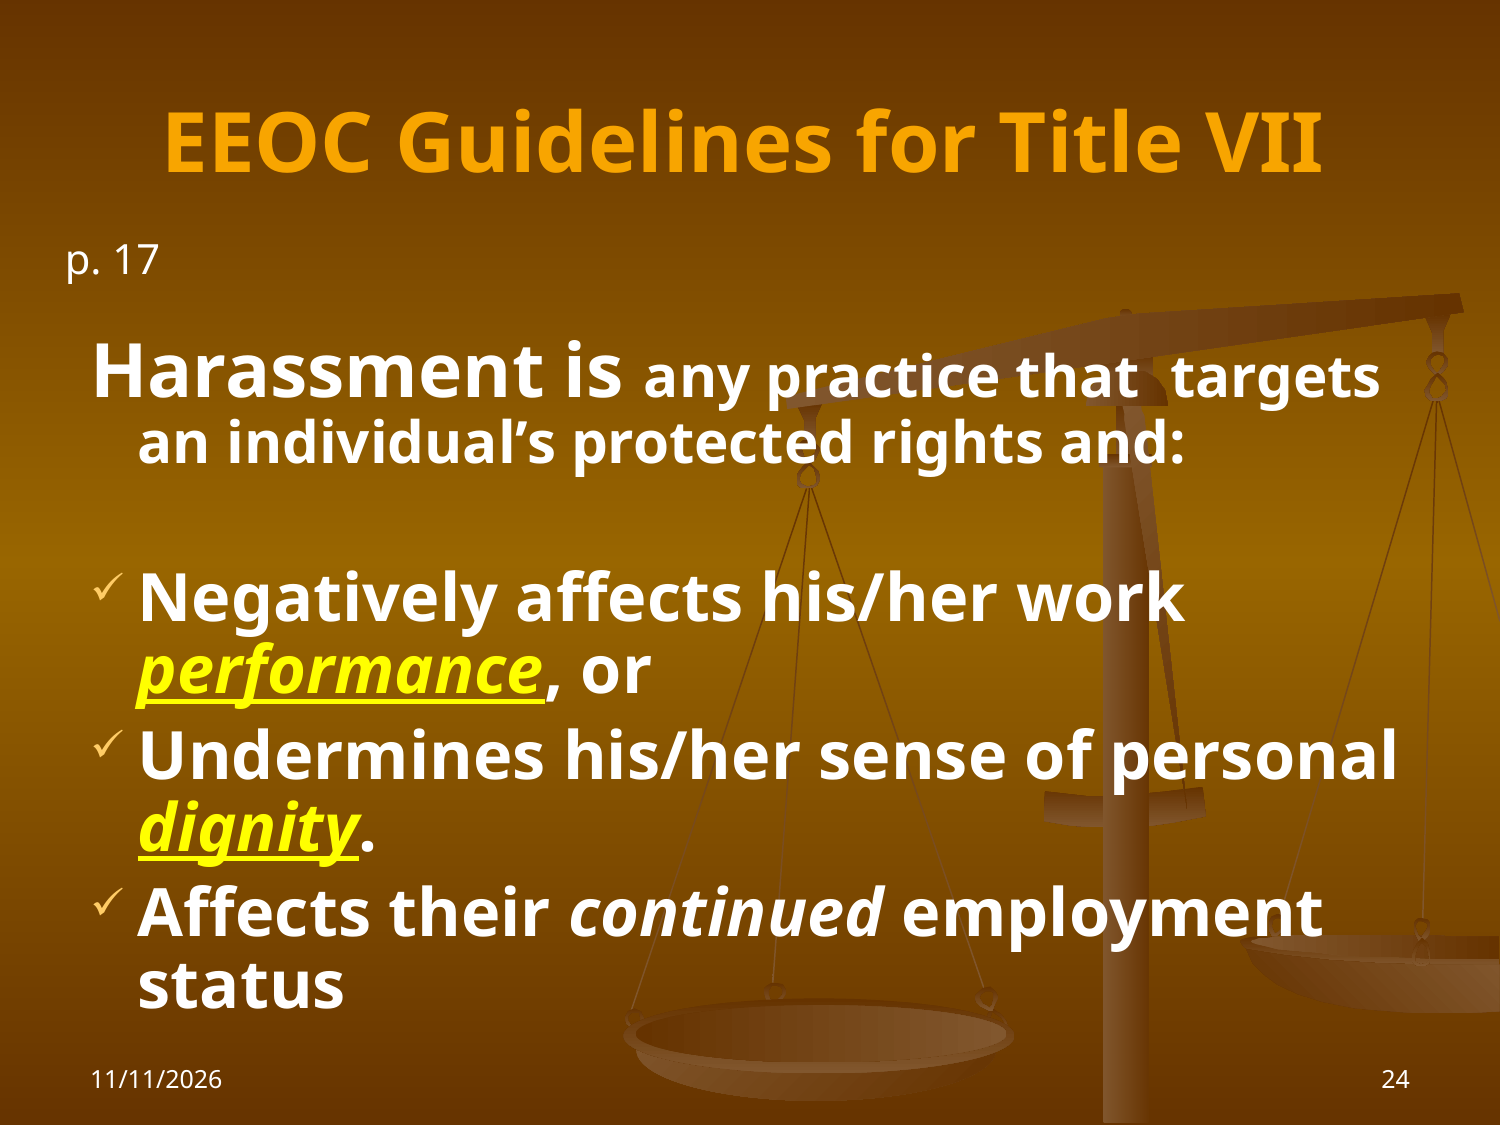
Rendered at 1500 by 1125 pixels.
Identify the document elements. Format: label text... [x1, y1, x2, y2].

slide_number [74, 1069, 426, 1106]
slide_number 24 [1074, 1069, 1426, 1106]
title EEOC Guidelines for Title VII [74, 45, 1426, 234]
text_box p. 17 [50, 224, 225, 290]
list Harassment is any practice that targets an individual’s protected rights and: Negatively affects his/her work performance, or Undermines his/her sense of personal dignity. Affects their continued employment status [74, 324, 1426, 1069]
